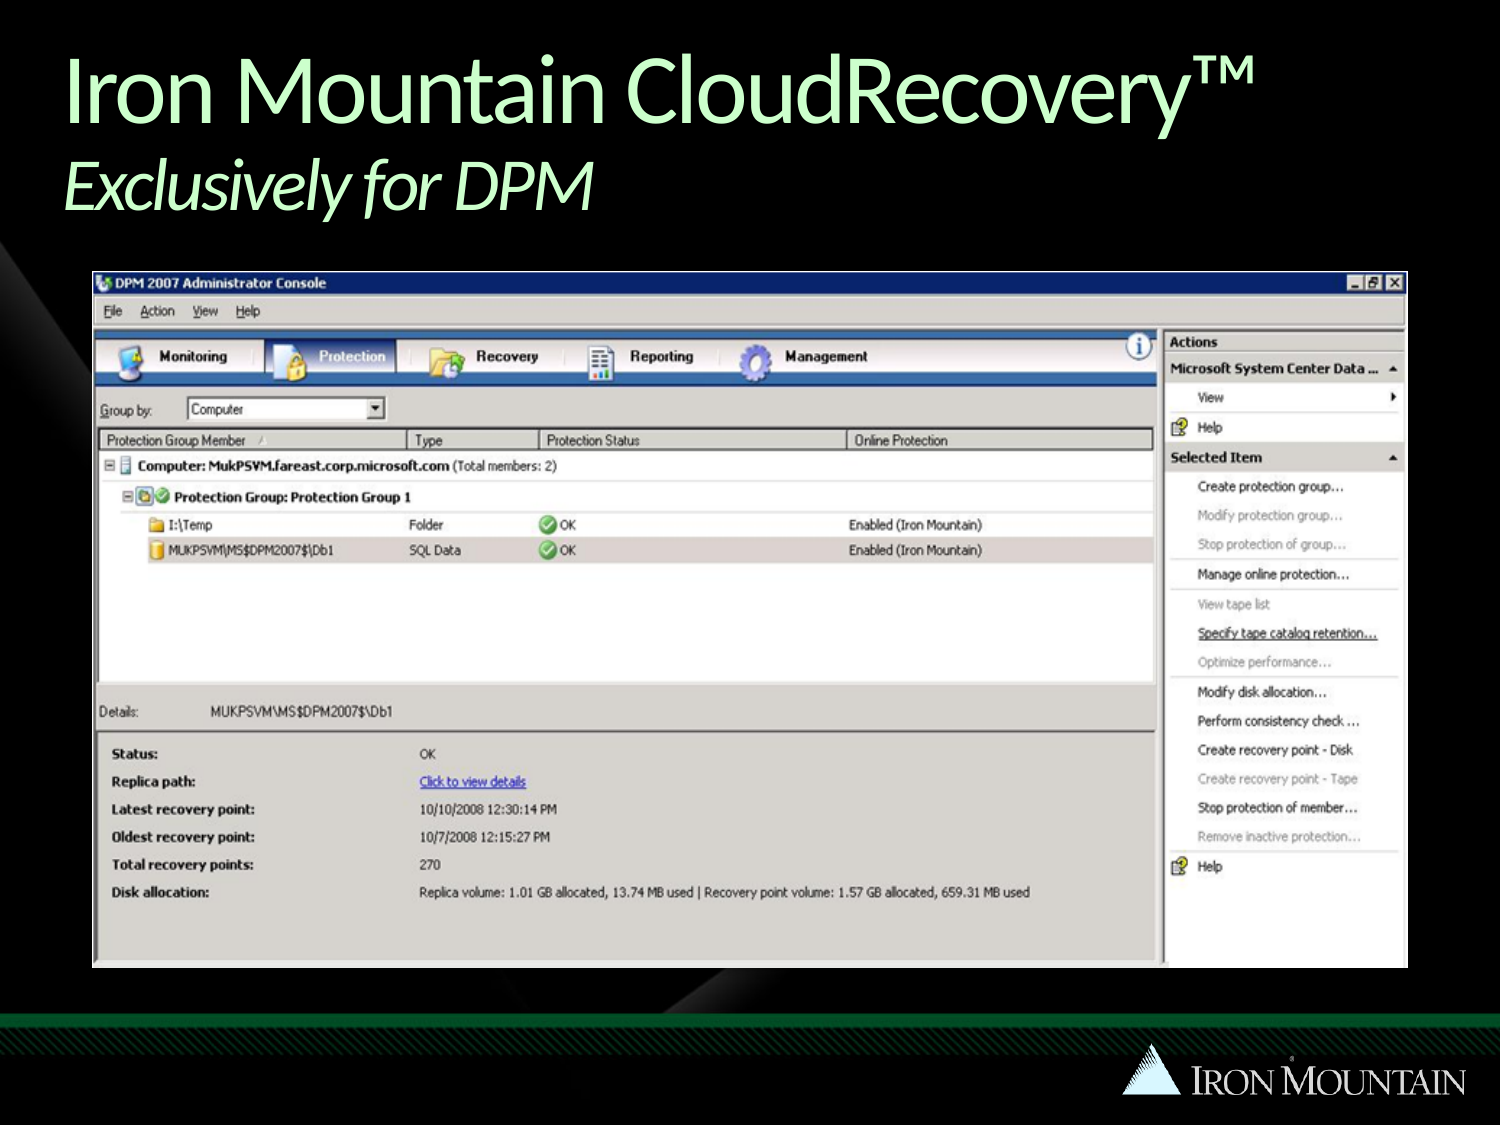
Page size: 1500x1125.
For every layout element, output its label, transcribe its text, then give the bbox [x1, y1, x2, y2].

picture [0, 0, 1500, 1125]
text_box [1122, 1043, 1466, 1096]
title Iron Mountain CloudRecovery™ Exclusively for DPM [62, 37, 1438, 229]
